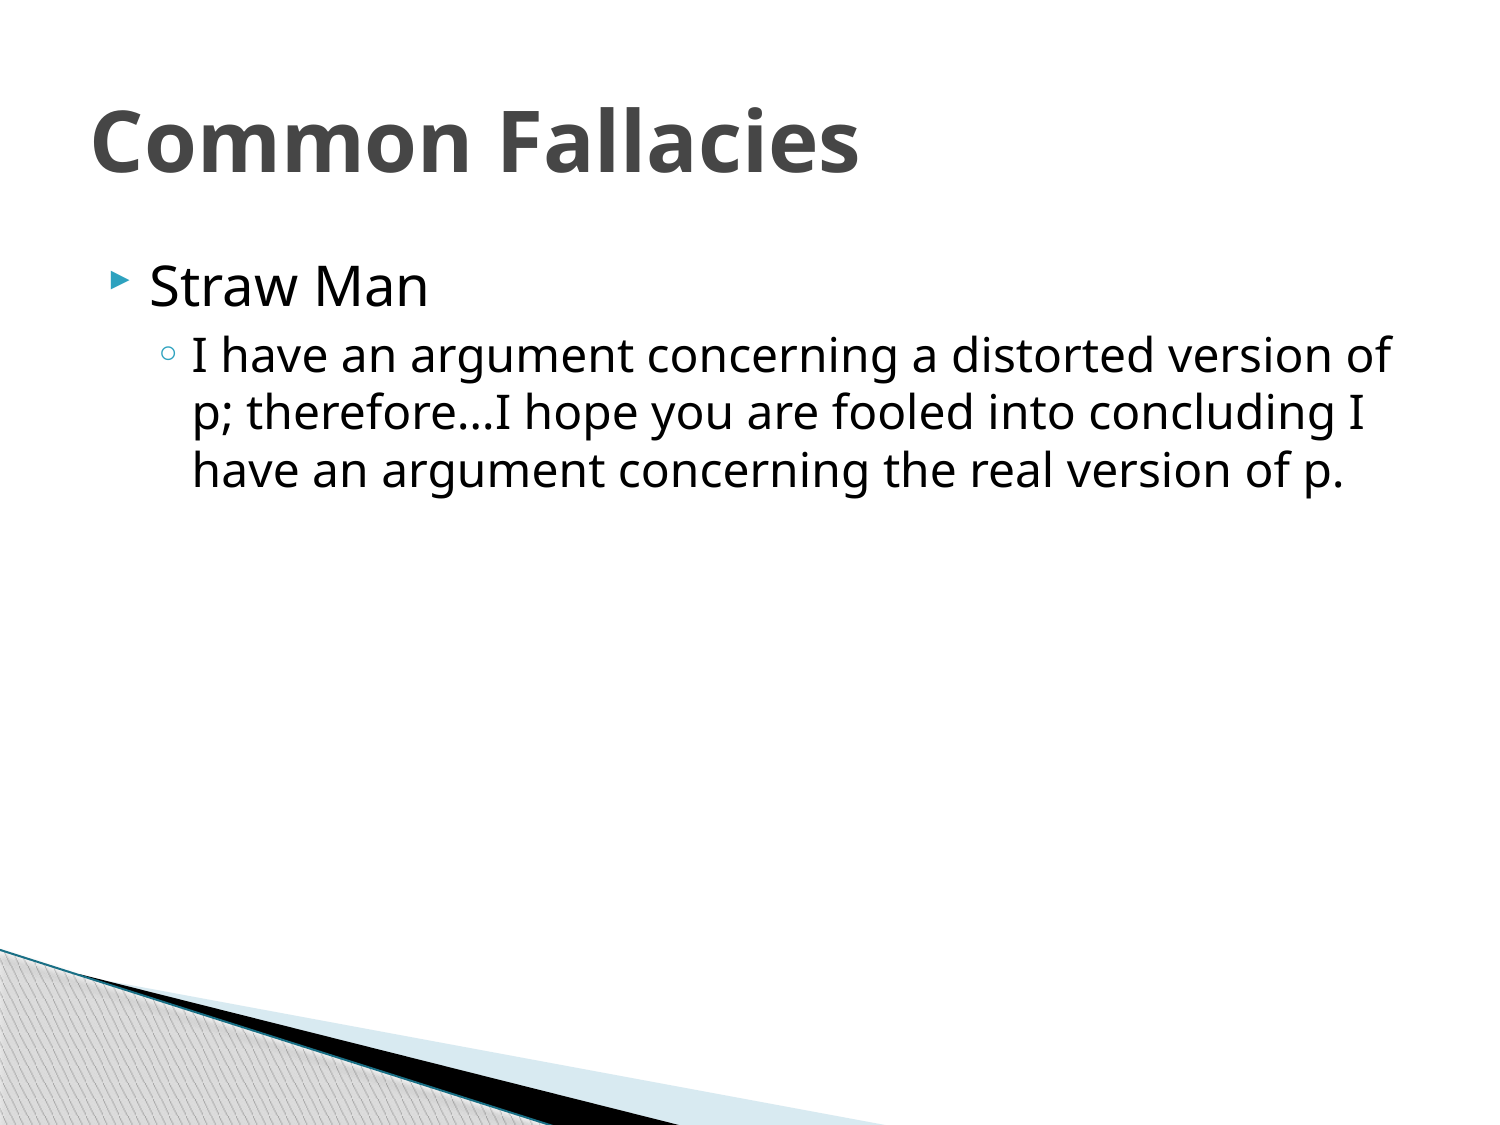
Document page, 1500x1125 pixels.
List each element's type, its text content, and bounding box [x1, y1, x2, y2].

title Common Fallacies [75, 45, 1425, 233]
list Straw Man I have an argument concerning a distorted version of p; therefore…I hope you are fooled into concluding I have an argument concerning the real version of p. [75, 243, 1425, 986]
